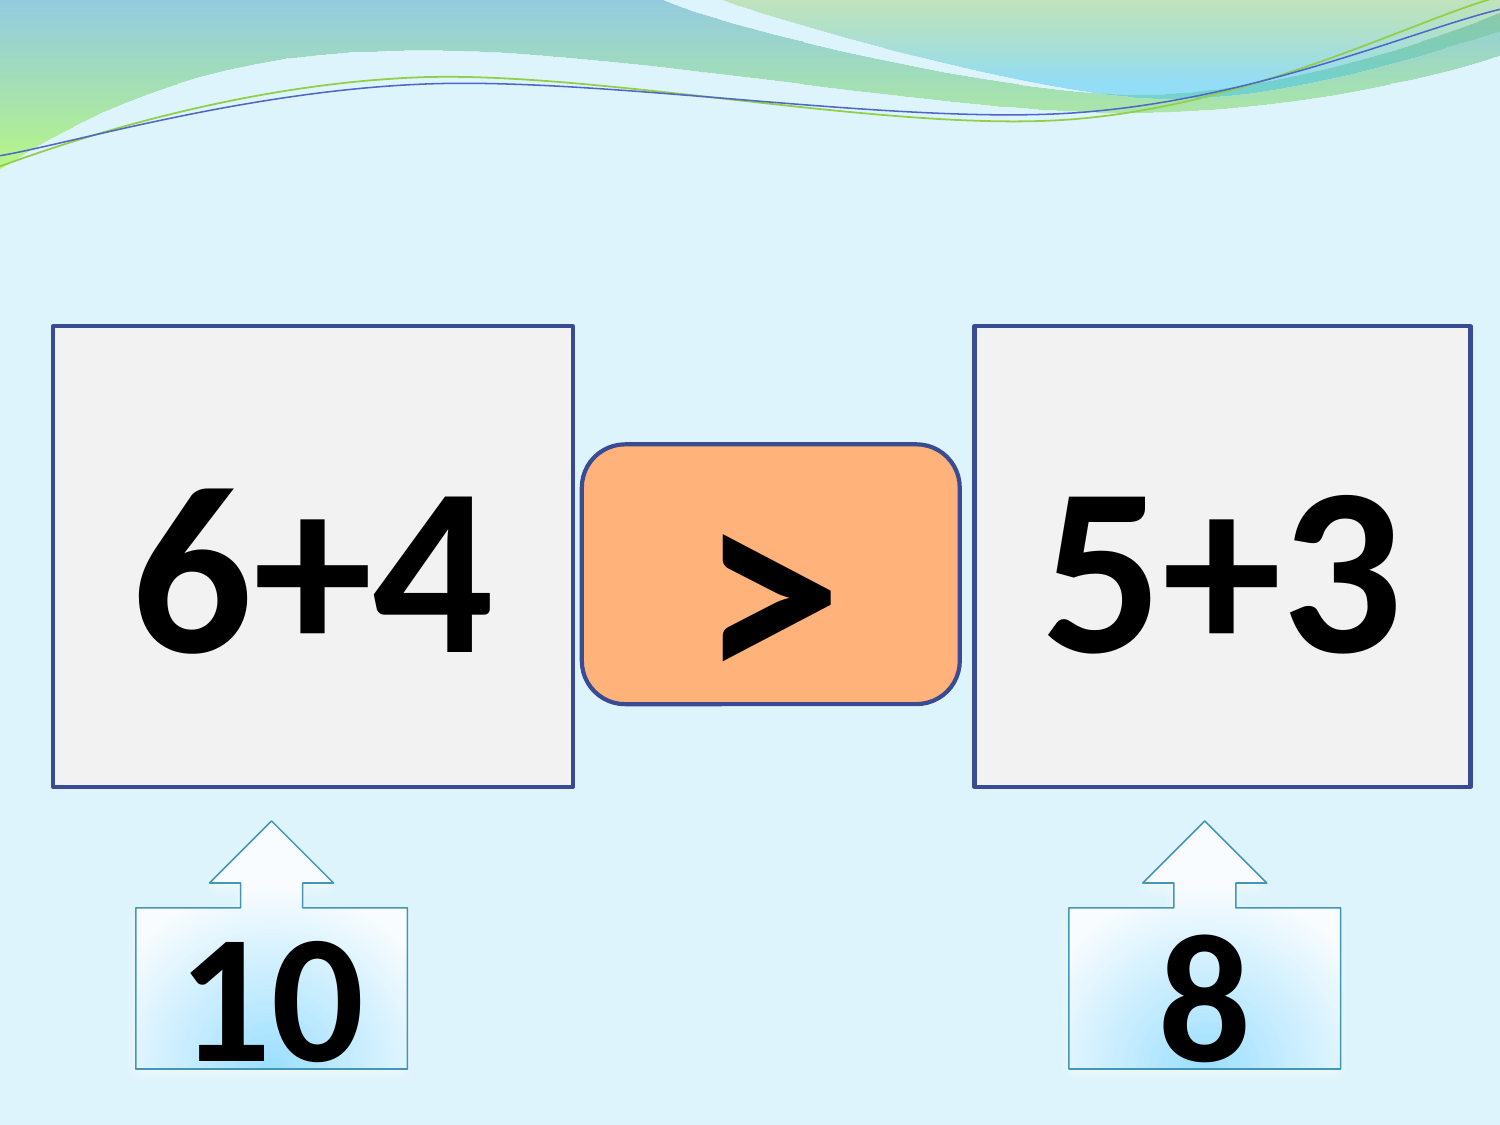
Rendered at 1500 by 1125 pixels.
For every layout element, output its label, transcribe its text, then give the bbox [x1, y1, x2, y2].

text_box 8 [1068, 820, 1342, 1070]
text_box 5+3 [972, 324, 1473, 789]
text_box 6+4 [51, 324, 575, 789]
text_box > [579, 442, 962, 707]
text_box 10 [135, 820, 409, 1070]
